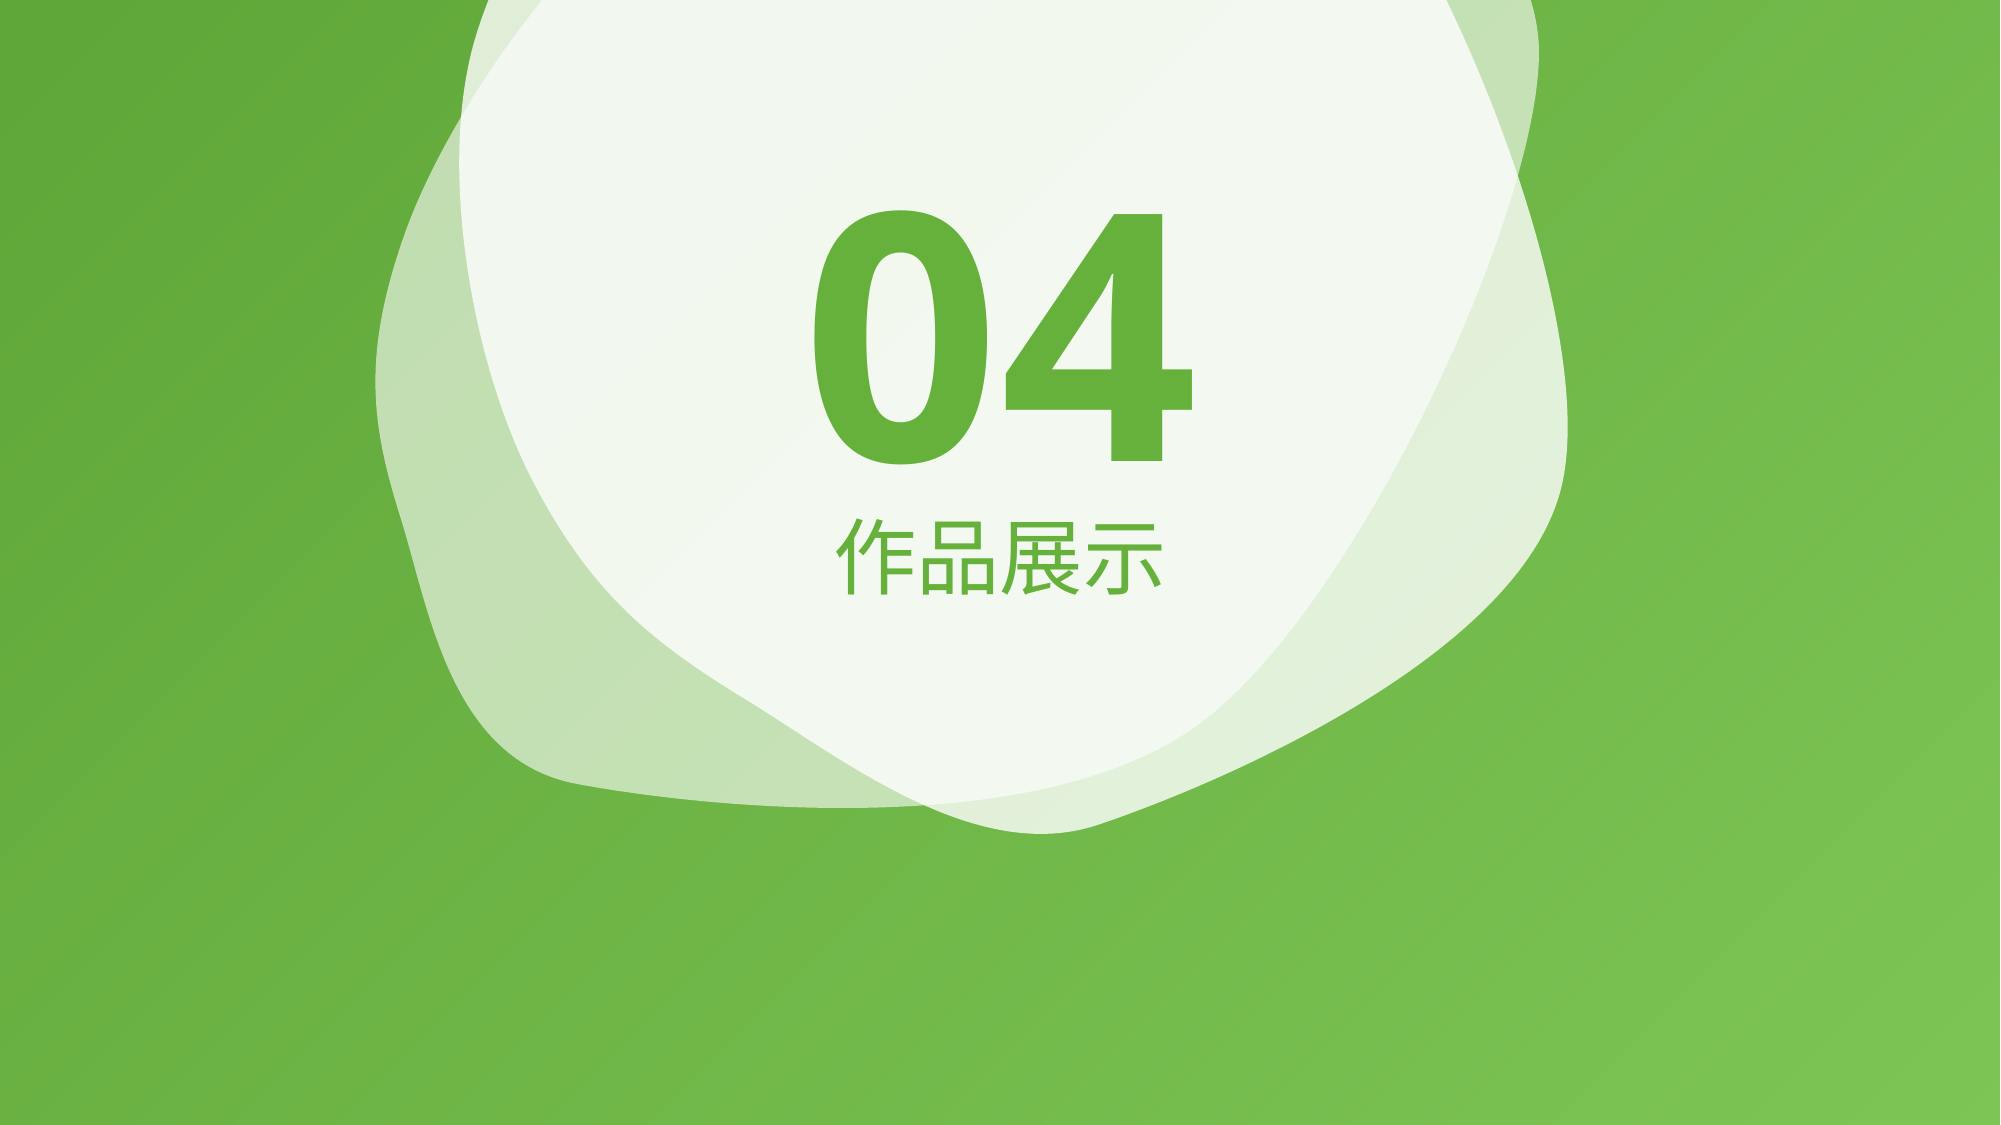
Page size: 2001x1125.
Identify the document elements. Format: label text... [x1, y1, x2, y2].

list 作品展示 [610, 497, 1389, 633]
list 04 [761, 108, 1239, 497]
